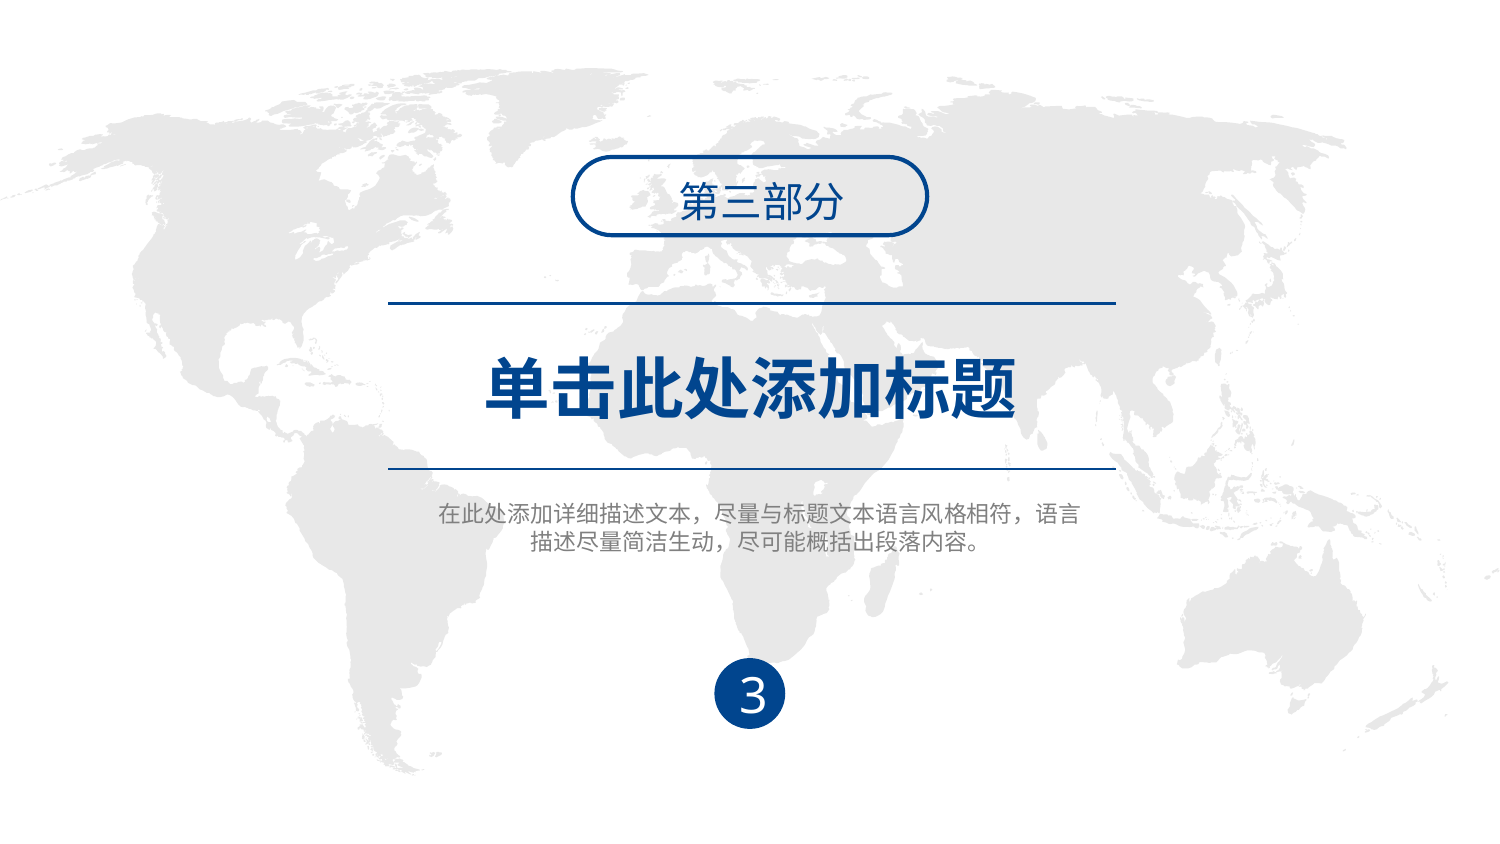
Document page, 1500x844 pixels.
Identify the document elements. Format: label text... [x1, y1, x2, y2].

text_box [572, 156, 928, 236]
text_box 单击此处添加标题 [468, 339, 1033, 434]
text_box 3 [712, 655, 788, 732]
text_box 在此处添加详细描述文本，尽量与标题文本语言风格相符，语言描述尽量简洁生动，尽可能概括出段落内容。 [419, 492, 1102, 563]
